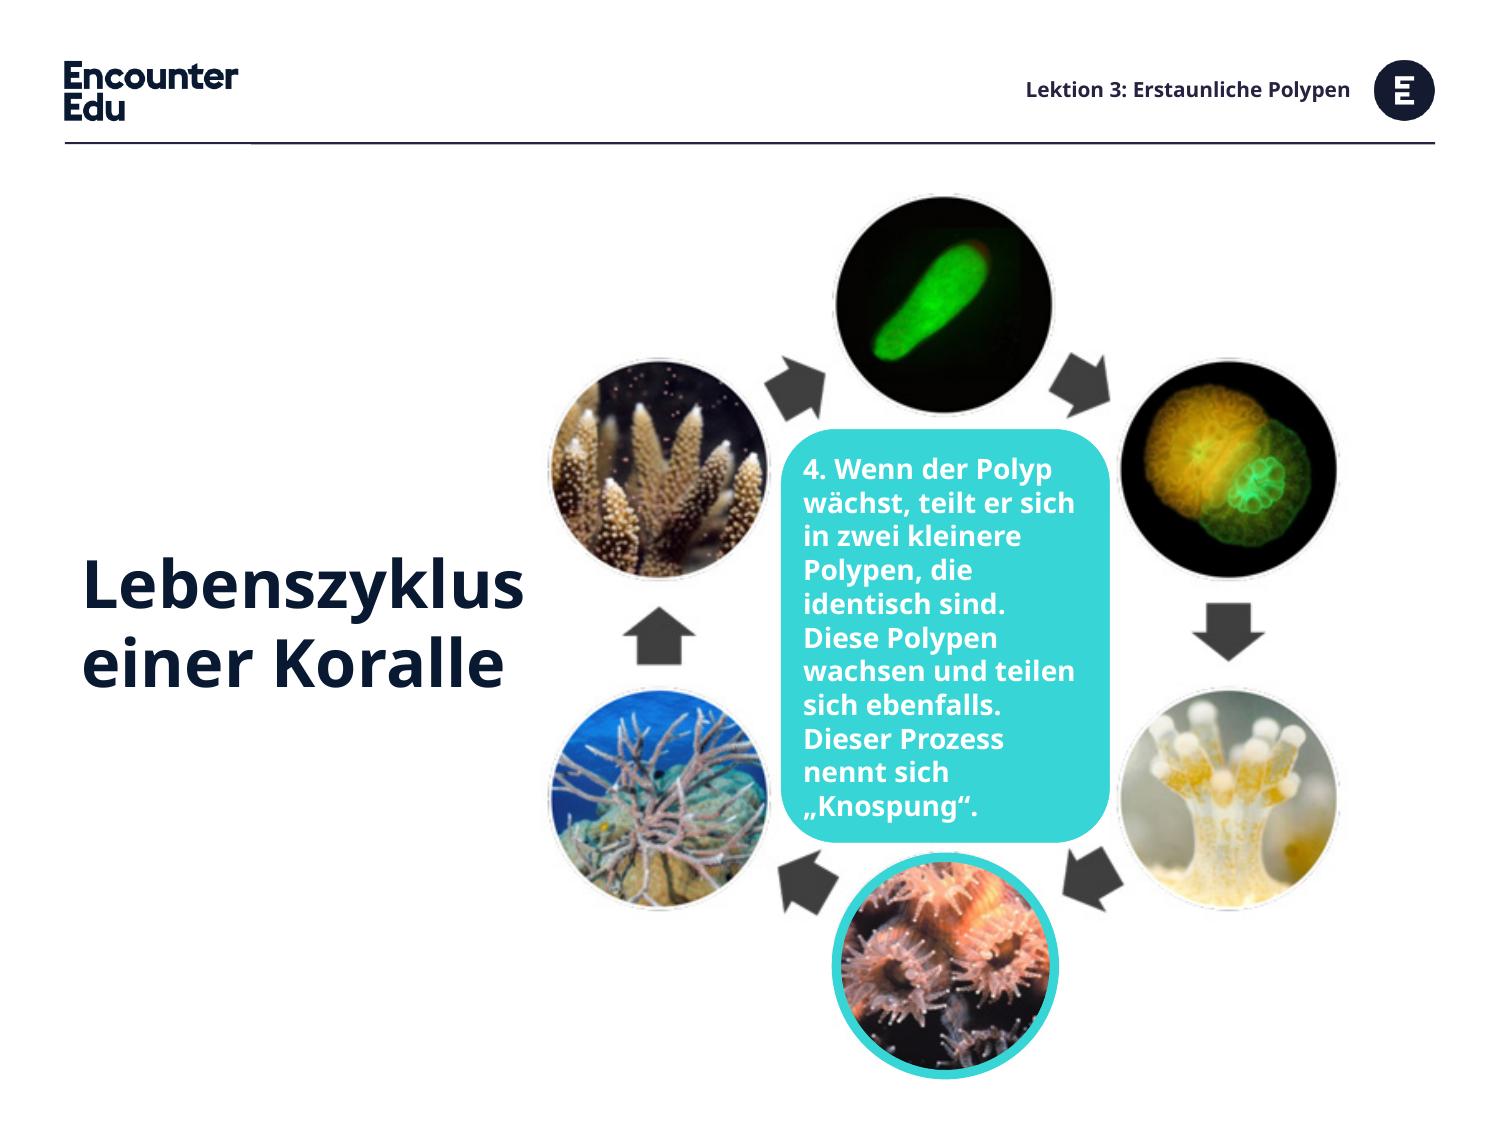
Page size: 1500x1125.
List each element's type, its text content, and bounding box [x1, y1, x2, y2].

picture [408, 192, 1477, 1075]
picture [60, 59, 243, 122]
text_box Lebenszyklus einer Koralle [73, 533, 408, 709]
picture [1372, 58, 1436, 122]
title Lektion 3: Erstaunliche Polypen [749, 67, 1359, 114]
